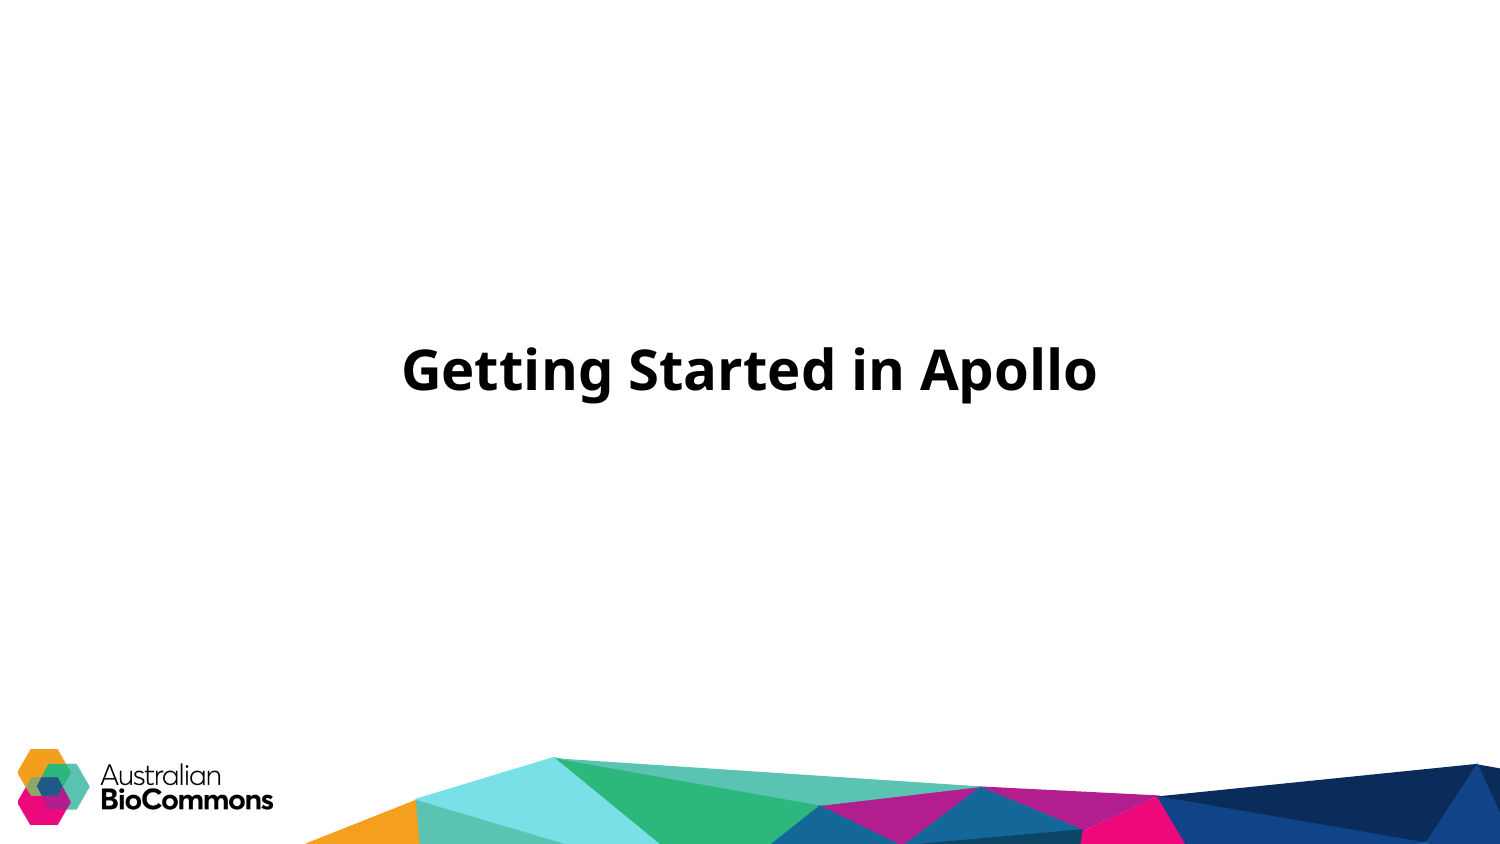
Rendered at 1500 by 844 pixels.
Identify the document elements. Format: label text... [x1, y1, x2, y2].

text_box Getting Started in Apollo [0, 285, 1500, 518]
picture [17, 749, 273, 825]
